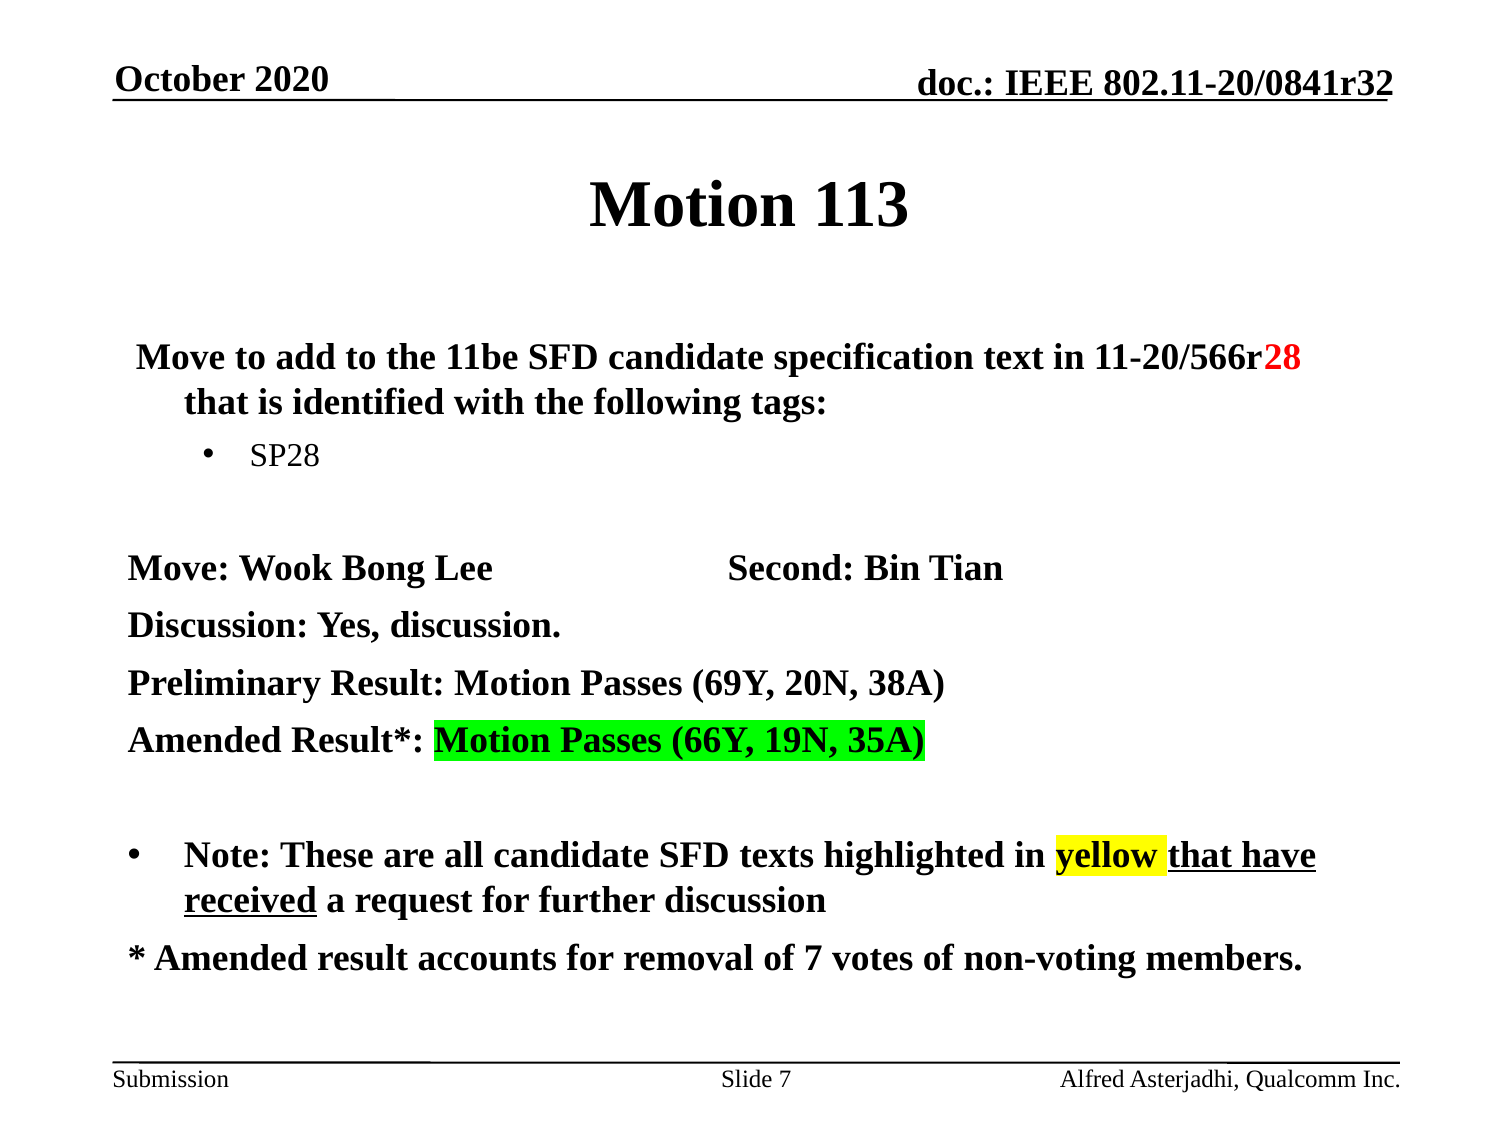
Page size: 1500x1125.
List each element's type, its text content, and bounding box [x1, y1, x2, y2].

slide_number Slide 7 [712, 1061, 800, 1123]
list Move to add to the 11be SFD candidate specification text in 11-20/566r28 that is identified with the following tags: SP28 Move: Wook Bong Lee Second: Bin Tian Discussion: Yes, discussion. Preliminary Result: Motion Passes (69Y, 20N, 38A) Amended Result*: Motion Passes (66Y, 19N, 35A) Note: These are all candidate SFD texts highlighted in yellow that have received a request for further discussion * Amended result accounts for removal of 7 votes of non-voting members. [112, 324, 1388, 1000]
title Motion 113 [112, 112, 1388, 288]
footer Alfred Asterjadhi, Qualcomm Inc. [878, 1061, 1402, 1093]
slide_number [114, 54, 423, 100]
